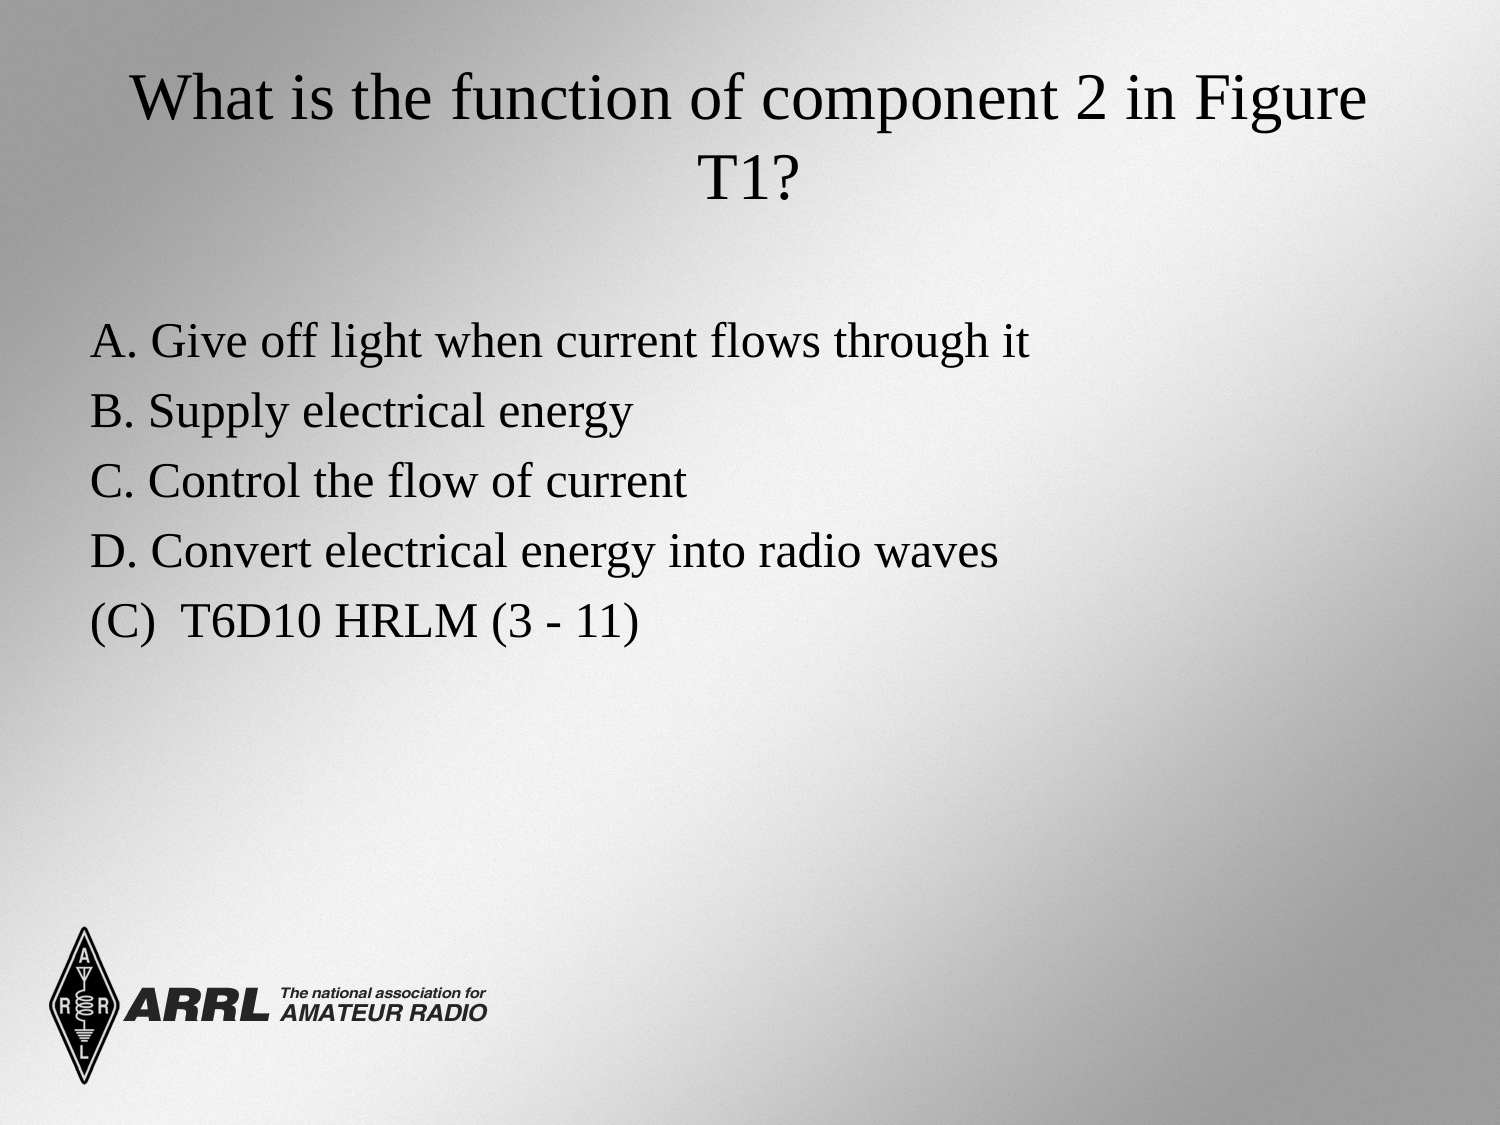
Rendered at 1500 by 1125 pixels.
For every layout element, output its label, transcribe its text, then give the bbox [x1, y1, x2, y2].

list A. Give off light when current flows through it B. Supply electrical energy C. Control the flow of current D. Convert electrical energy into radio waves (C) T6D10 HRLM (3 - 11) [75, 299, 1425, 1005]
picture [0, 0, 1500, 1125]
title What is the function of component 2 in Figure T1? [75, 45, 1425, 233]
